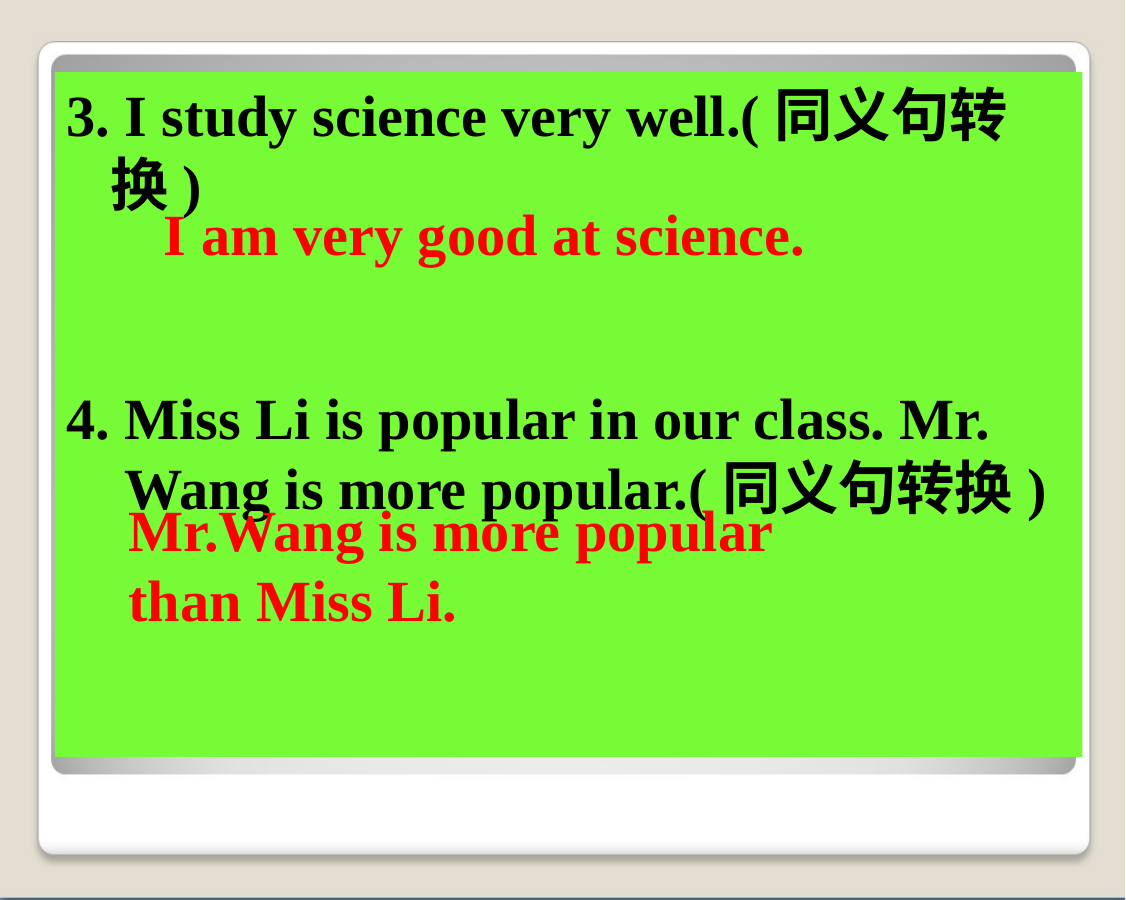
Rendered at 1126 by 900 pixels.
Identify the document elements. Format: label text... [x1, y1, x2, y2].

text_box I am very good at science. [149, 190, 894, 275]
text_box Mr.Wang is more popular than Miss Li. [113, 485, 870, 641]
list 3. I study science very well.(同义句转换) 4. Miss Li is popular in our class. Mr. Wang is more popular.(同义句转换) [54, 72, 1083, 757]
picture [0, 0, 1126, 900]
